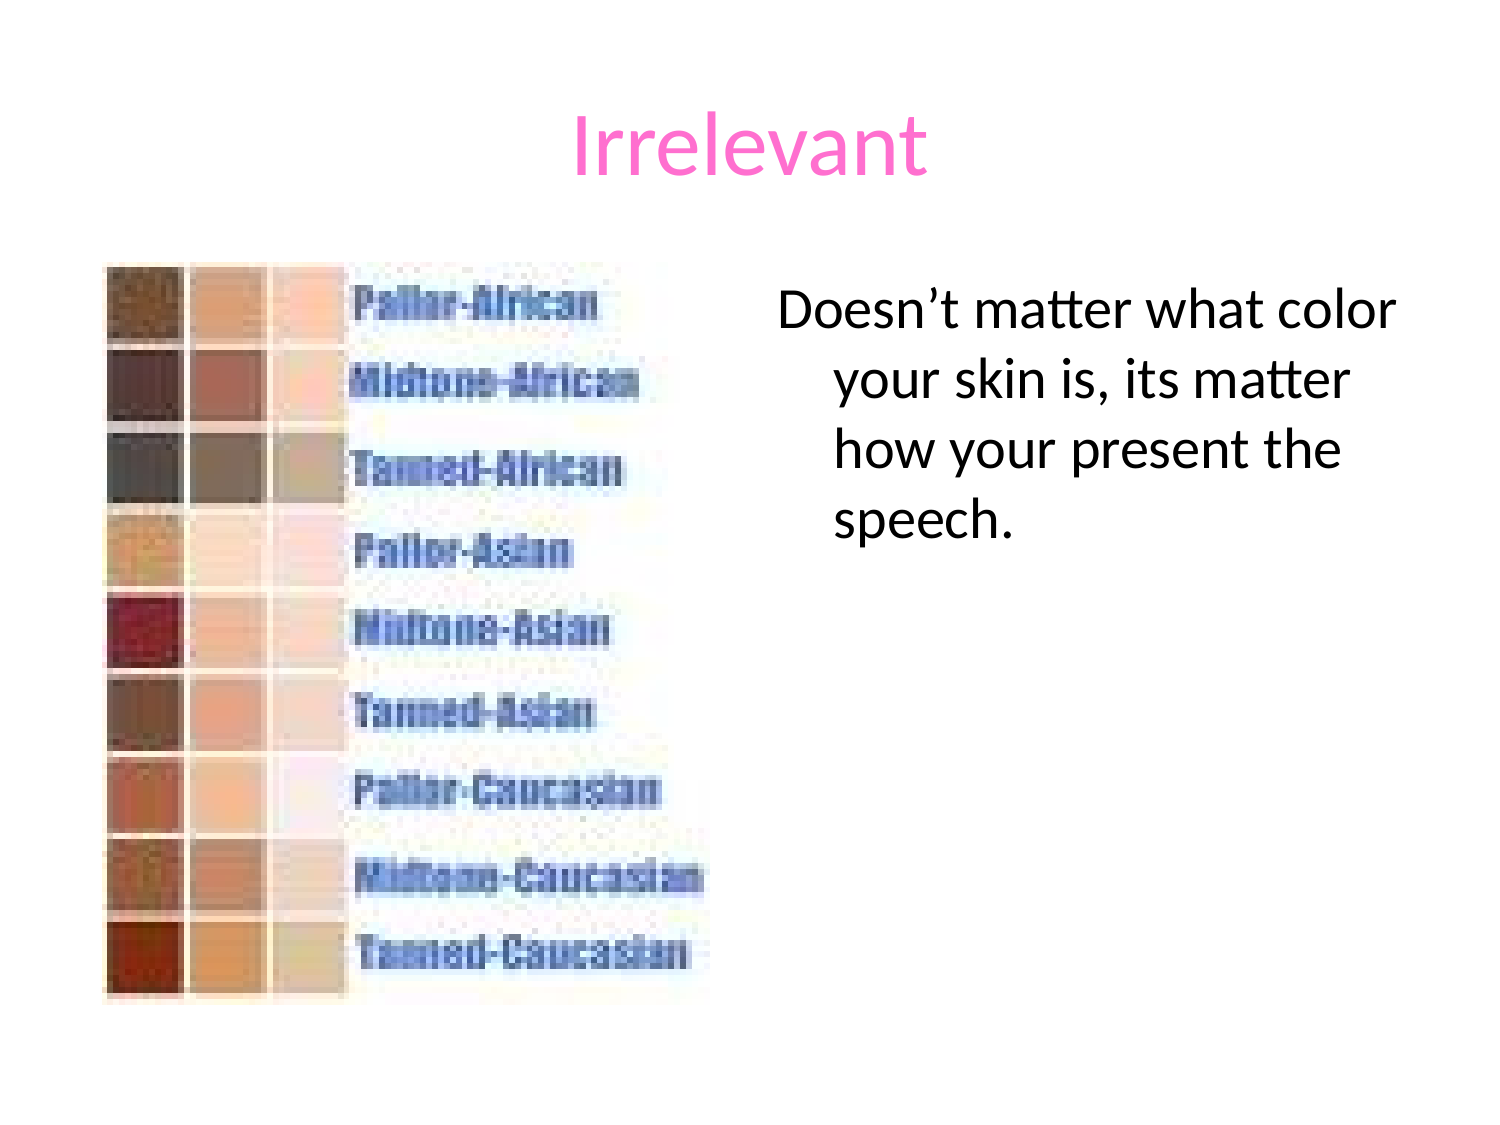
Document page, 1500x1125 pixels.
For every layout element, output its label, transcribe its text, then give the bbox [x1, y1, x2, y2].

list Doesn’t matter what color your skin is, its matter how your present the speech. [762, 262, 1425, 1005]
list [74, 262, 738, 1006]
title Irrelevant [75, 45, 1425, 233]
